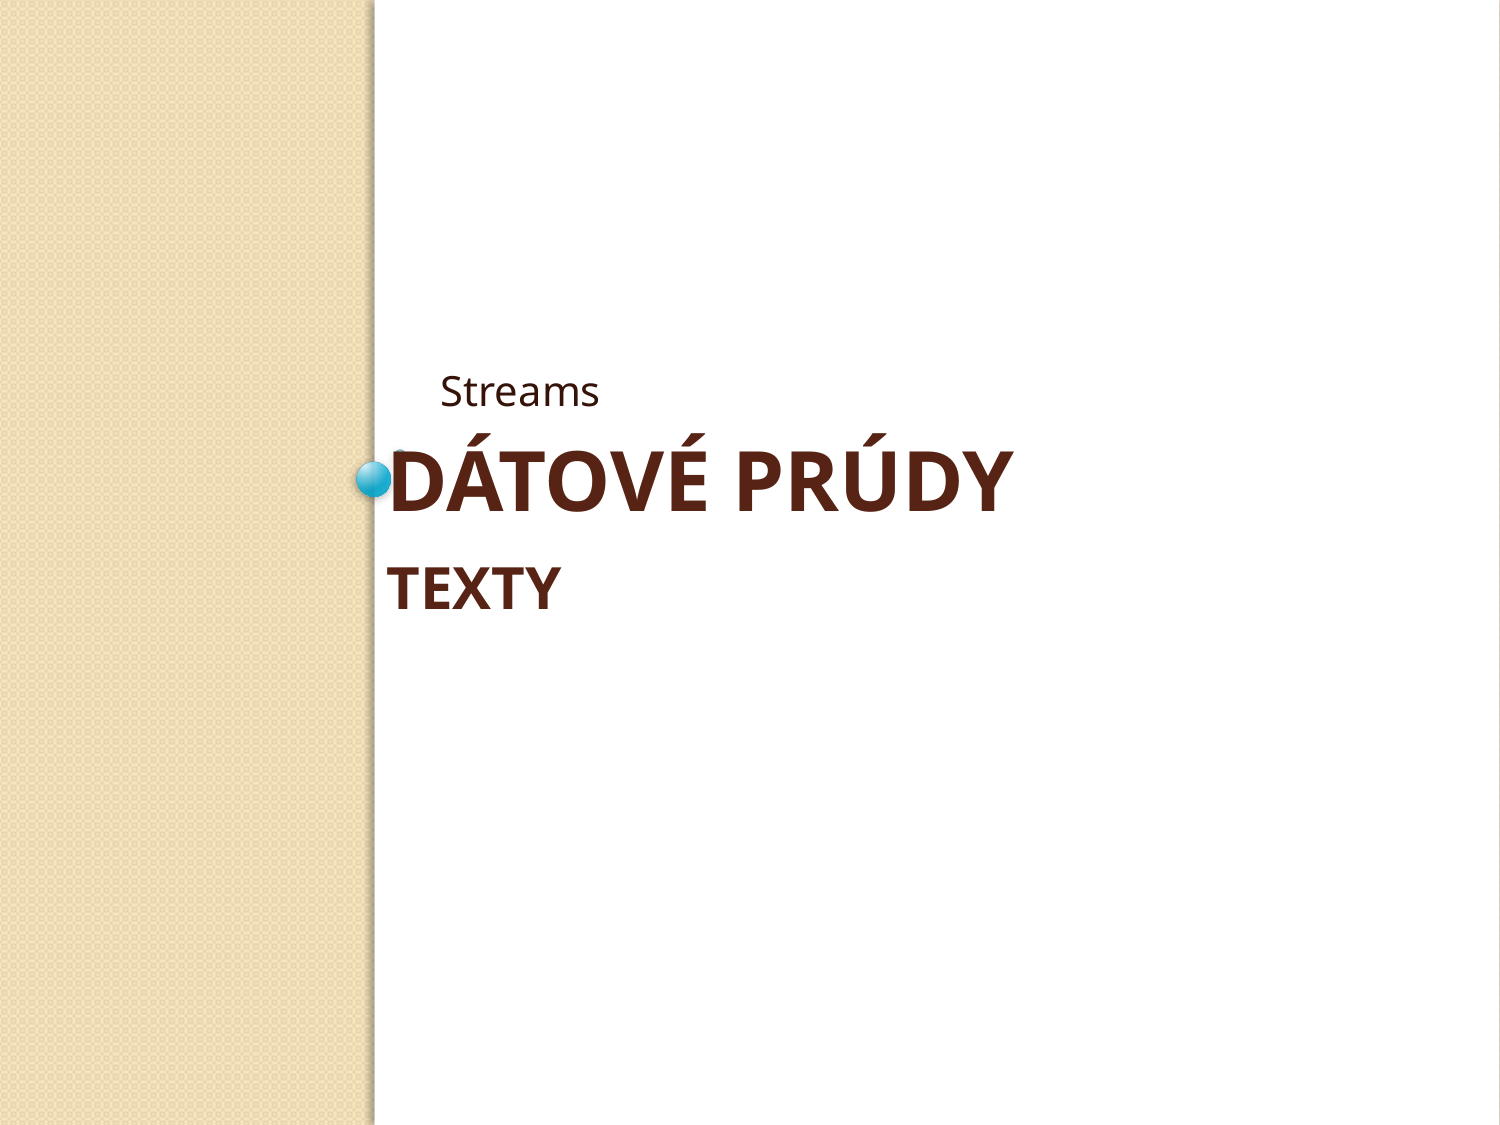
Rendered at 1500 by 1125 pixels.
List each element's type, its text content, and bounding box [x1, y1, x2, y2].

title Dátové Prúdy texty [371, 426, 1500, 802]
list Streams [422, 174, 1473, 423]
